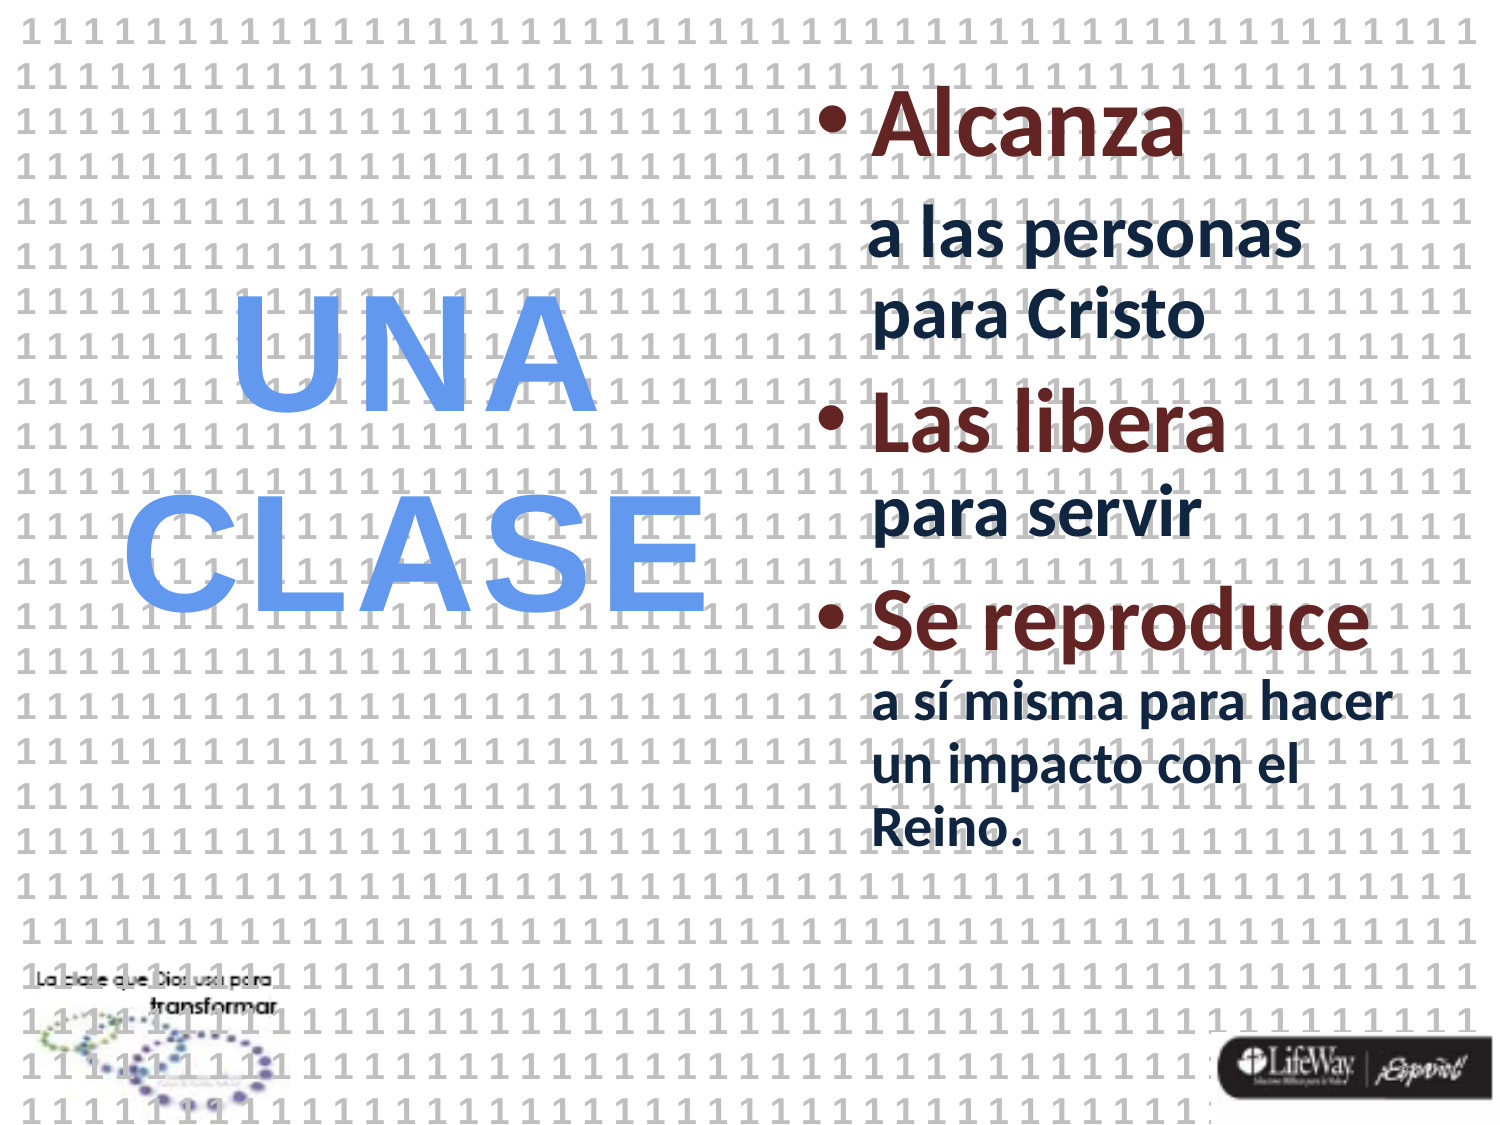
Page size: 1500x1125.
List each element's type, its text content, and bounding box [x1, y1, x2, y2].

slide_number 7 [1074, 1042, 1205, 1103]
text_box UNA CLASE [105, 237, 726, 653]
text_box 1 1 1 1 1 1 1 1 1 1 1 1 1 1 1 1 1 1 1 1 1 1 1 1 1 1 1 1 1 1 1 1 1 1 1 1 1 1 1 1 1 1 1 1 1 1 1 1 1 1 1 1 1 1 1 1 1 1 1 1 1 1 1 1 1 1 1 1 1 1 1 1 1 1 1 1 1 1 1 1 1 1 1 1 1 1 1 1 1 1 1 1 1 1 1 1 1 1 1 1 1 1 1 1 1 1 1 1 1 1 1 1 1 1 1 1 1 1 1 1 1 1 1 1 1 1 1 1 1 1 1 1 1 1 1 1 1 1 1 1 1 1 1 1 1 1 1 1 1 1 1 1 1 1 1 1 1 1 1 1 1 1 1 1 1 1 1 1 1 1 1 1 1 1 1 1 1 1 1 1 1 1 1 1 1 1 1 1 1 1 1 1 1 1 1 1 1 1 1 1 1 1 1 1 1 1 1 1 1 1 1 1 1 1 1 1 1 1 1 1 1 1 1 1 1 1 1 1 1 1 1 1 1 1 1 1 1 1 1 1 1 1 1 1 1 1 1 1 1 1 1 1 1 1 1 1 1 1 1 1 1 1 1 1 1 1 1 1 1 1 1 1 1 1 1 1 1 1 1 1 1 1 1 1 1 1 1 1 1 1 1 1 1 1 1 1 1 1 1 1 1 1 1 1 1 1 1 1 1 1 1 1 1 1 1 1 1 1 1 1 1 1 1 1 1 1 1 1 1 1 1 1 1 1 1 1 1 1 1 1 1 1 1 1 1 1 1 1 1 1 1 1 1 1 1 1 1 1 1 1 1 1 1 1 1 1 1 1 1 1 1 1 1 1 1 1 1 1 1 1 1 1 1 1 1 1 1 1 1 1 1 1 1 1 1 1 1 1 1 1 1 1 1 1 1 1 1 1 1 1 1 1 1 1 1 1 1 1 1 1 1 1 1 1 1 1 1 1 1 1 1 1 1 1 1 1 1 1 1 1 1 1 1 1 1 1 1 1 1 1 1 1 1 1 1 1 1 1 1 1 1 1 1 1 1 1 1 1 1 1 1 1 1 1 1 1 1 1 1 1 1 1 1 1 1 1 1 1 1 1 1 1 1 1 1 1 1 1 1 1 1 1 1 1 1 1 1 1 1 1 1 1 1 1 1 1 1 1 1 1 1 1 1 1 1 1 1 1 1 1 1 1 1 1 1 1 1 1 1 1 1 1 1 1 1 1 1 1 1 1 1 1 1 1 1 1 1 1 1 1 1 1 1 1 1 1 1 1 1 1 1 1 1 1 1 1 1 1 1 1 1 1 1 1 1 1 1 1 1 1 1 1 1 1 1 1 1 1 1 1 1 1 1 1 1 1 1 1 1 1 1 1 1 1 1 1 1 1 1 1 1 1 1 1 1 1 1 1 1 1 1 1 1 1 1 1 1 1 1 1 1 1 1 1 1 1 1 1 1 1 1 1 1 1 1 1 1 1 1 1 1 1 1 1 1 1 1 1 1 1 1 1 1 1 1 1 1 1 1 1 1 1 1 1 1 1 1 1 1 1 1 1 1 1 1 1 1 1 1 1 1 1 1 1 1 1 1 1 1 1 1 1 1 1 1 1 1 1 1 1 1 1 1 1 1 1 1 1 1 1 1 1 1 1 1 1 1 1 1 1 1 1 1 1 1 1 1 1 1 1 1 1 1 1 1 1 1 1 1 1 1 1 1 1 1 1 1 1 1 1 1 1 1 1 1 1 1 1 1 1 1 1 1 1 1 1 1 1 1 1 1 1 1 1 1 1 1 1 1 1 1 1 1 1 1 1 1 1 1 1 1 1 1 1 1 1 1 1 1 1 1 1 1 1 1 1 1 1 1 1 1 1 1 1 1 1 1 1 1 1 1 1 1 1 1 1 1 1 1 1 1 1 1 1 1 1 1 1 1 1 1 1 1 1 1 1 1 1 1 1 1 1 1 1 1 1 1 1 1 1 1 1 1 1 1 1 1 1 1 1 1 1 1 1 1 1 1 1 1 1 1 1 1 1 1 1 1 1 1 1 1 1 1 1 1 1 1 1 1 1 1 1 1 1 1 1 1 1 1 1 1 1 1 1 1 1 1 1 1 1 1 1 1 1 1 1 1 1 1 1 1 1 1 1 1 1 1 1 1 1 1 1 1 1 1 1 1 1 1 1 1 1 1 1 1 1 1 1 1 1 1 1 1 1 1 1 1 1 1 1 1 1 1 1 1 1 1 1 1 1 1 1 1 1 1 1 1 1 1 1 1 1 1 1 1 1 1 1 1 1 1 1 1 1 1 1 1 1 1 1 1 1 1 1 1 1 1 1 1 1 1 1 1 1 1 1 1 1 1 1 1 1 1 1 1 1 1 1 1 1 1 1 1 1 1 1 1 1 1 1 1 1 1 1 1 1 1 1 1 1 1 1 1 1 1 1 1 1 1 1 1 1 1 1 1 1 1 1 1 1 1 1 1 1 1 1 1 1 1 1 1 1 1 1 1 1 1 1 1 1 1 1 1 1 1 1 1 1 1 1 1 1 1 1 1 1 1 1 1 1 1 1 1 1 1 1 1 1 1 1 1 1 1 1 1 1 1 1 1 1 1 1 1 1 1 1 1 1 1 1 1 1 1 1 1 [0, 0, 1500, 1125]
picture [1210, 1032, 1500, 1125]
list Alcanza a las personas para Cristo Las libera para servir Se reproduce a sí misma para hacer un impacto con el Reino. [799, 62, 1438, 913]
